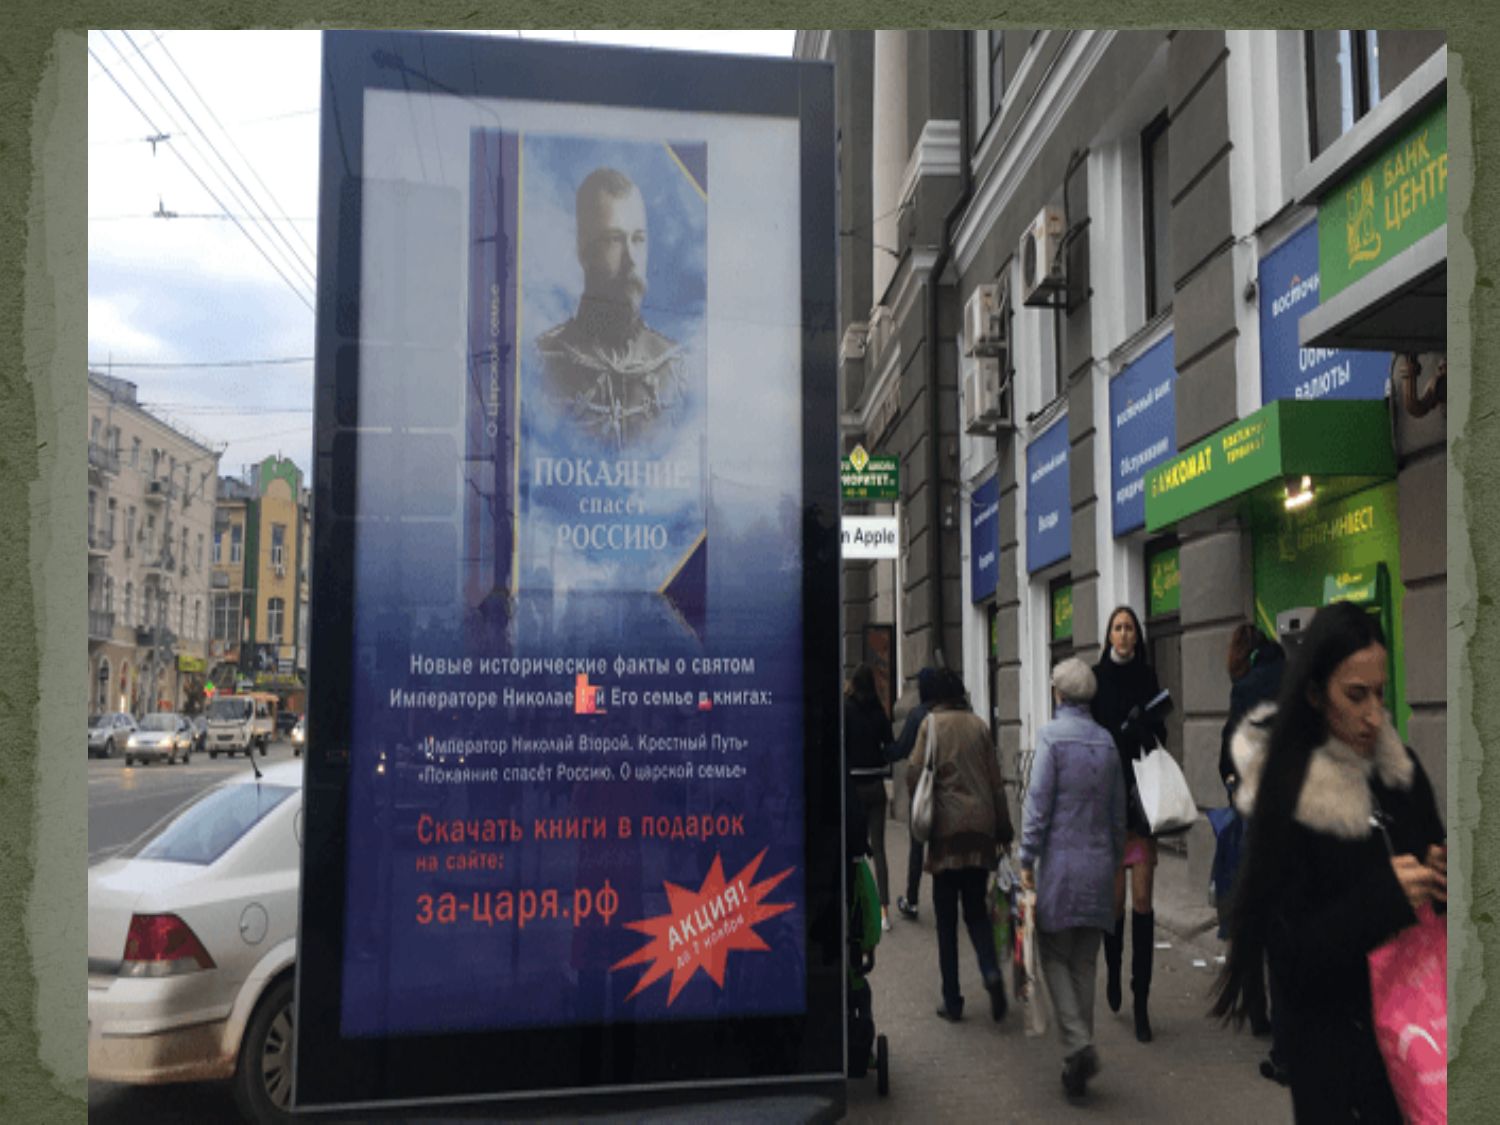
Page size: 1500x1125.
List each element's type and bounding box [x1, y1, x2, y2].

list [92, 34, 1445, 1122]
